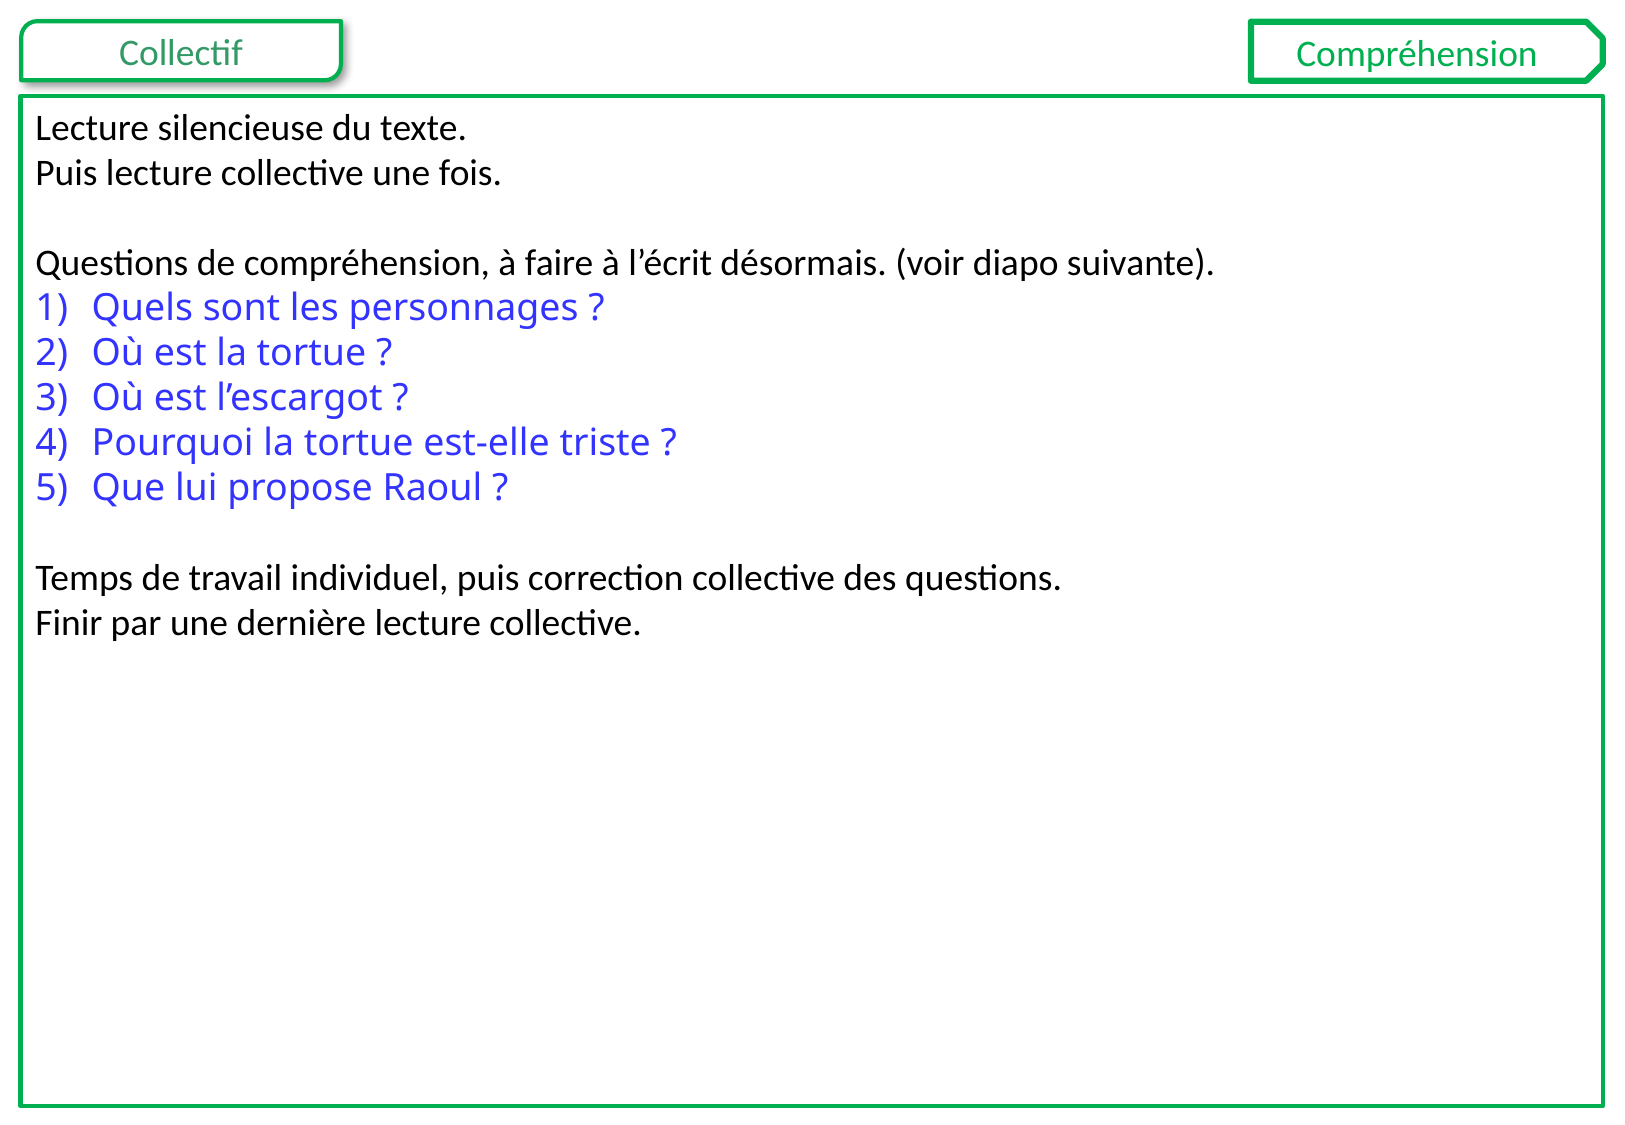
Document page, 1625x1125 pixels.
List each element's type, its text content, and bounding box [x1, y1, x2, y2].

list Lecture silencieuse du texte. Puis lecture collective une fois. Questions de compréhension, à faire à l’écrit désormais. (voir diapo suivante). Quels sont les personnages ? Où est la tortue ? Où est l’escargot ? Pourquoi la tortue est-elle triste ? Que lui propose Raoul ? Temps de travail individuel, puis correction collective des questions. Finir par une dernière lecture collective. [18, 94, 1605, 1108]
list Compréhension [1250, 21, 1584, 81]
